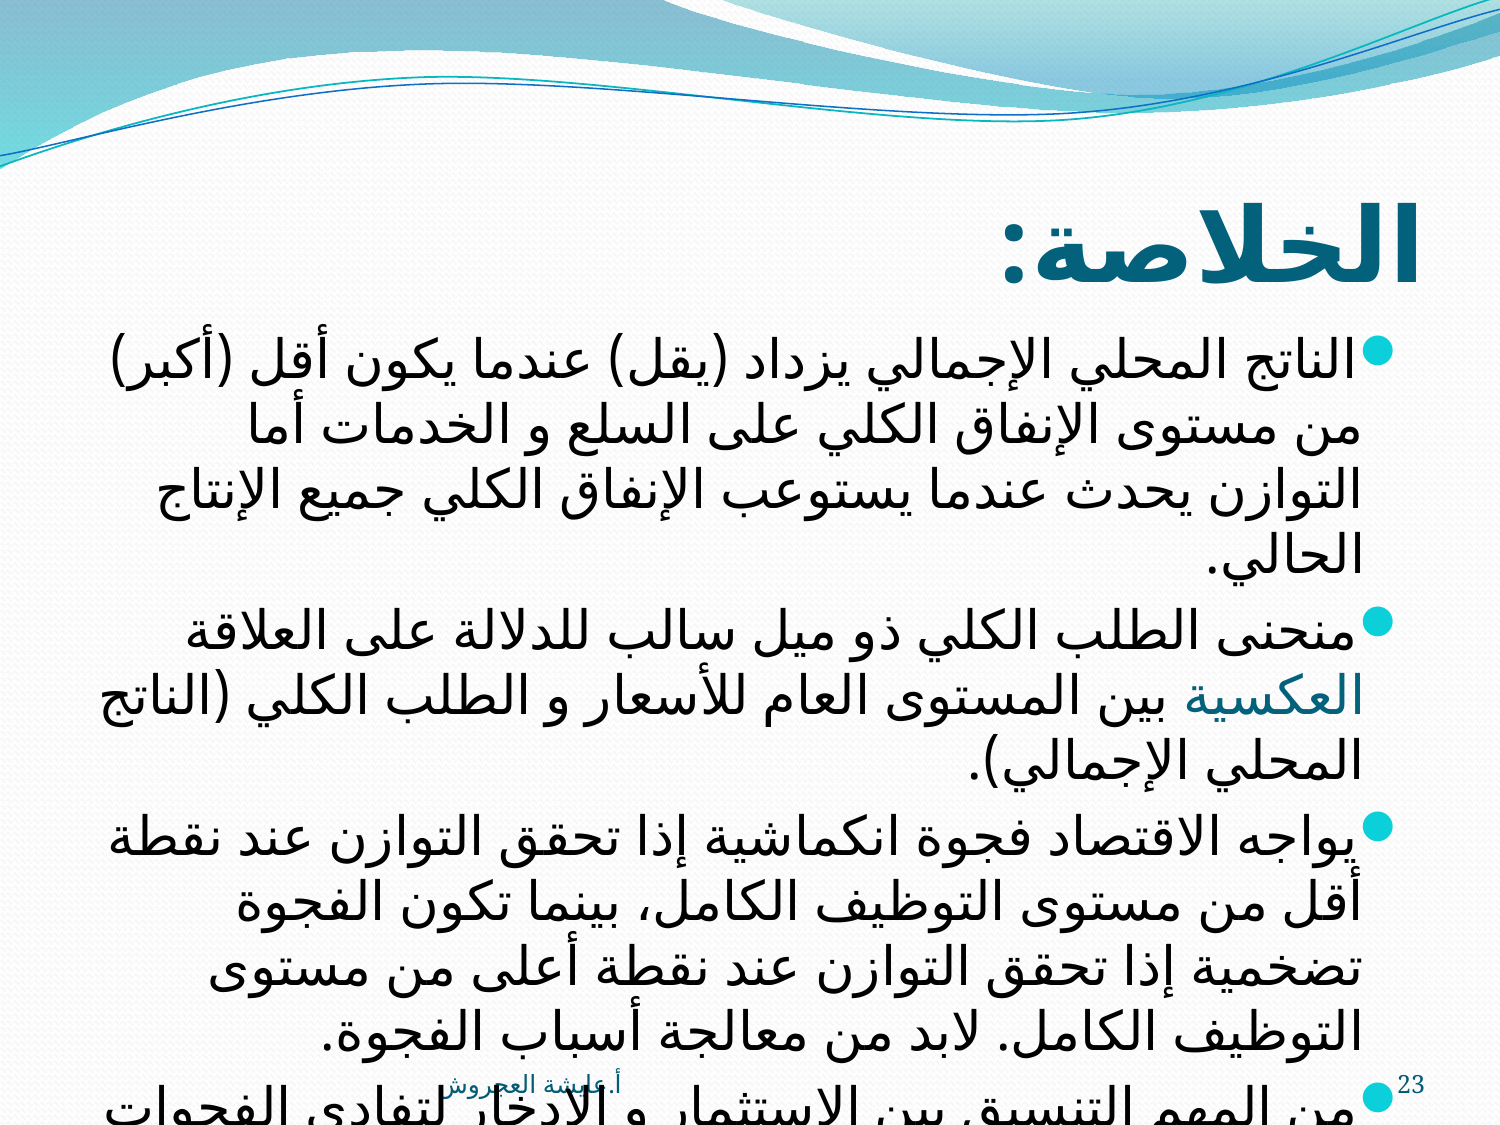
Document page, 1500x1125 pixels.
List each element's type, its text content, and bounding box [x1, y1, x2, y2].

footer أ.عايشة العجروش [437, 1042, 988, 1103]
list الناتج المحلي الإجمالي يزداد (يقل) عندما يكون أقل (أكبر) من مستوى الإنفاق الكلي على السلع و الخدمات أما التوازن يحدث عندما يستوعب الإنفاق الكلي جميع الإنتاج الحالي. منحنى الطلب الكلي ذو ميل سالب للدلالة على العلاقة العكسية بين المستوى العام للأسعار و الطلب الكلي (الناتج المحلي الإجمالي). يواجه الاقتصاد فجوة انكماشية إذا تحقق التوازن عند نقطة أقل من مستوى التوظيف الكامل، بينما تكون الفجوة تضخمية إذا تحقق التوازن عند نقطة أعلى من مستوى التوظيف الكامل. لابد من معالجة أسباب الفجوة. من المهم التنسيق بين الاستثمار و الادخار لتفادي الفجوات و مشاكلها. [75, 317, 1425, 1038]
slide_number 23 [1299, 1042, 1425, 1103]
title الخلاصة: [75, 115, 1425, 303]
